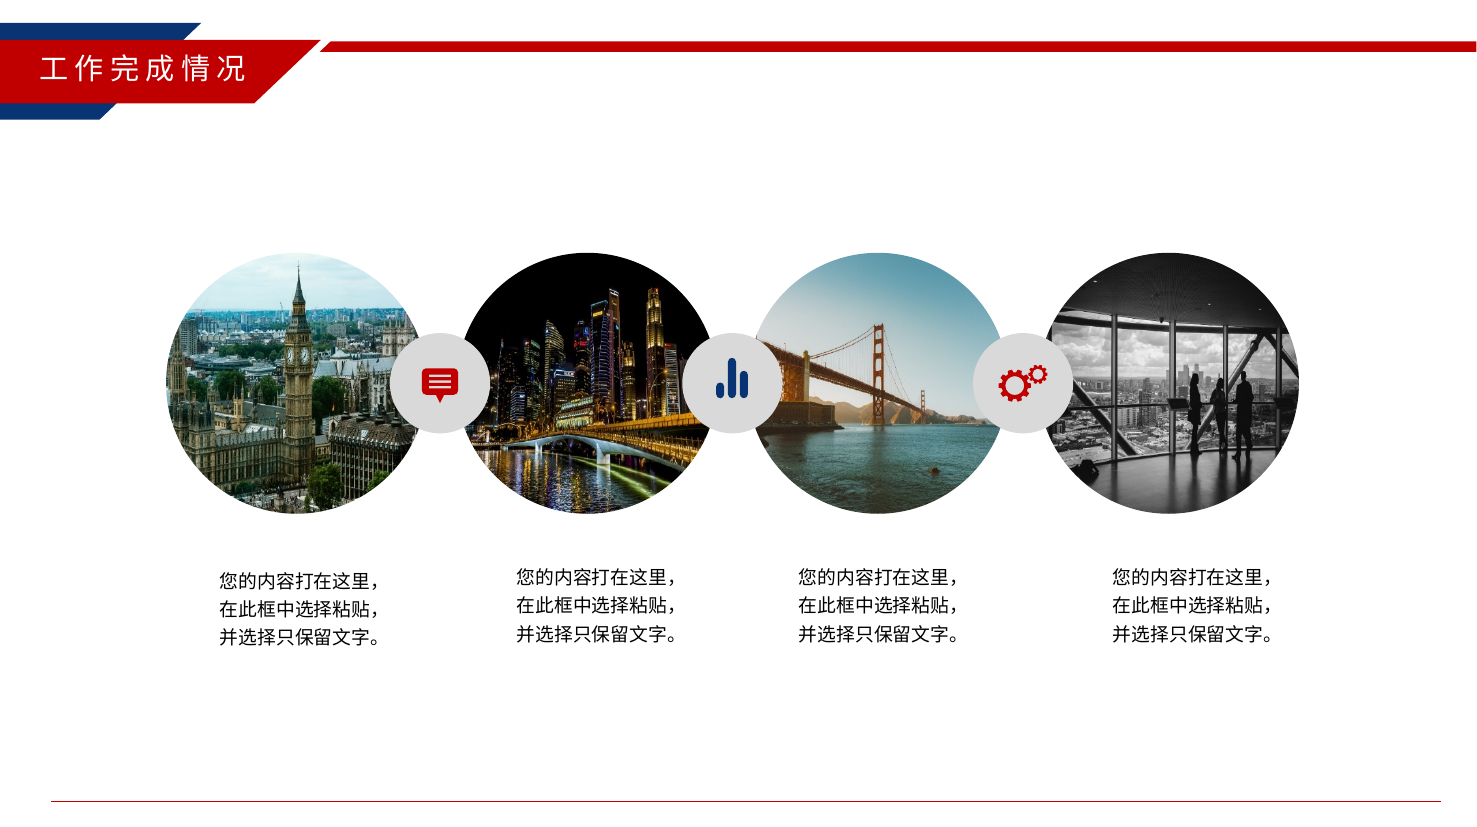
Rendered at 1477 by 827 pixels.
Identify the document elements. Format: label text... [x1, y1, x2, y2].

text_box [681, 332, 784, 435]
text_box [716, 357, 748, 399]
text_box [463, 251, 711, 515]
text_box [328, 40, 1477, 54]
text_box 您的内容打在这里，在此框中选择粘贴，并选择只保留文字。 [1098, 553, 1294, 653]
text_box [421, 368, 459, 404]
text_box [998, 364, 1048, 402]
text_box 工作完成情况 [0, 42, 426, 93]
text_box [971, 332, 1075, 435]
text_box [0, 38, 324, 42]
text_box [0, 21, 204, 38]
text_box [0, 93, 267, 105]
text_box [0, 105, 117, 121]
text_box [754, 251, 1001, 515]
text_box 您的内容打在这里，在此框中选择粘贴，并选择只保留文字。 [502, 553, 698, 653]
text_box [388, 332, 492, 435]
text_box [1045, 251, 1301, 515]
text_box [164, 251, 420, 515]
text_box 您的内容打在这里，在此框中选择粘贴，并选择只保留文字。 [784, 553, 984, 653]
text_box 您的内容打在这里，在此框中选择粘贴，并选择只保留文字。 [205, 556, 400, 656]
